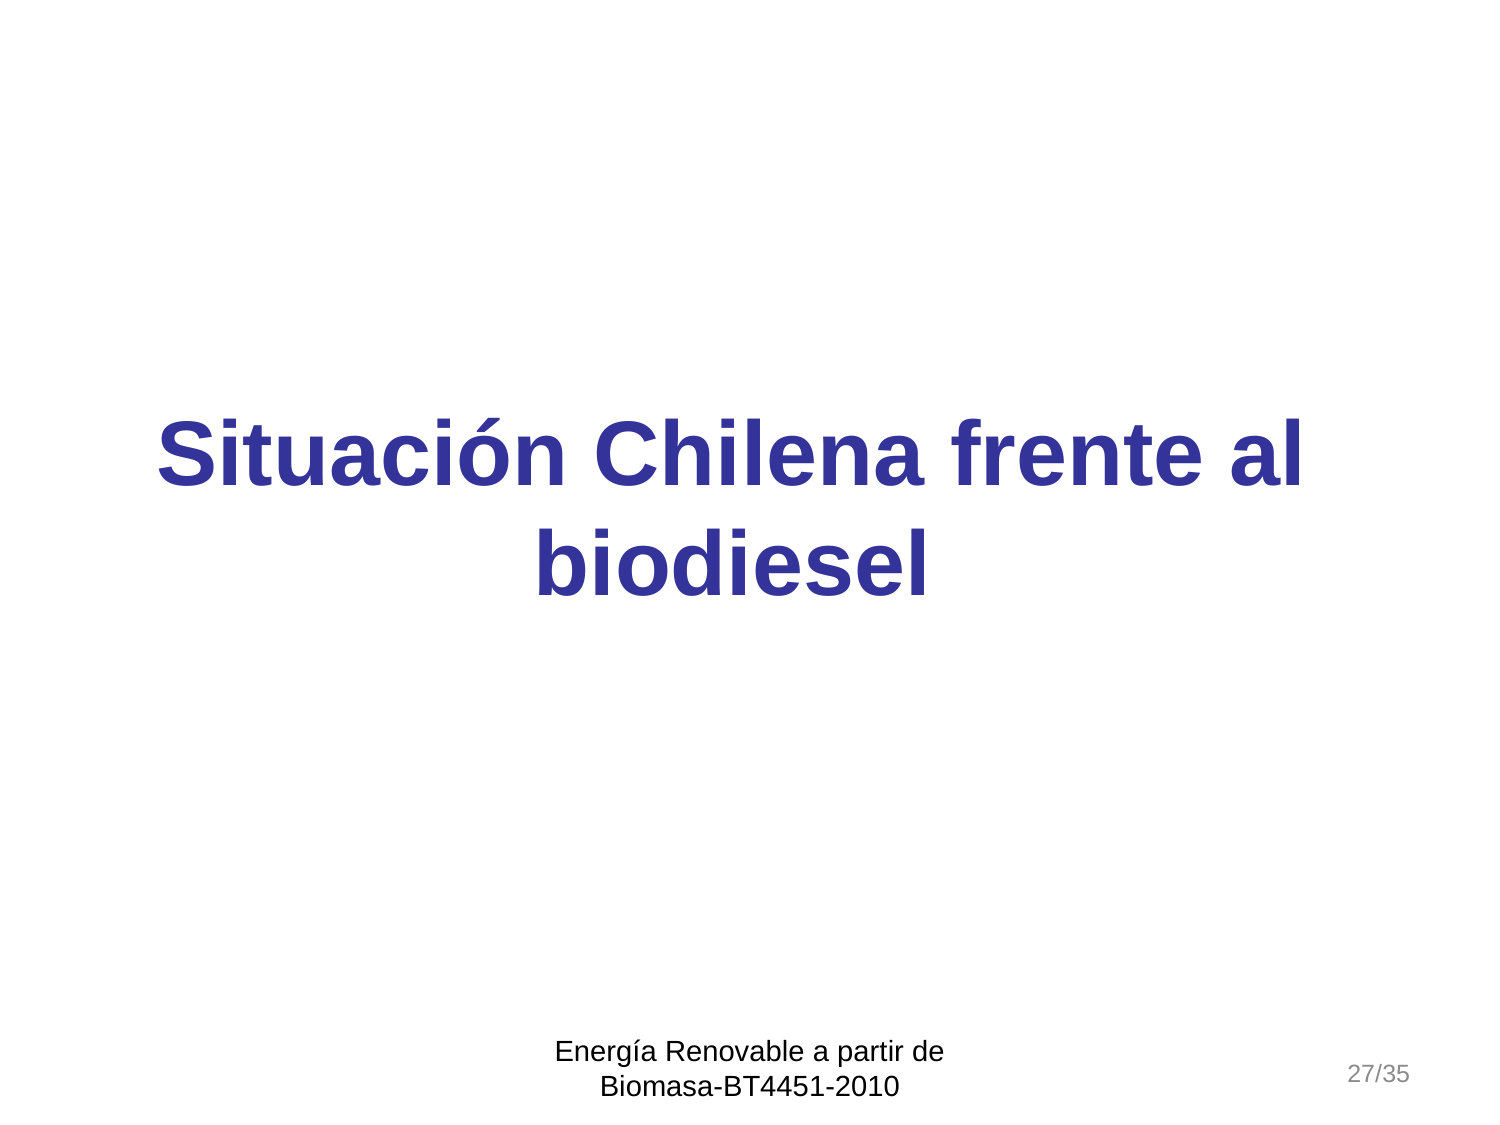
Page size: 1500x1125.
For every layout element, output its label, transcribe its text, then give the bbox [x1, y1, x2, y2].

text_box 27/35 [1074, 1042, 1425, 1103]
text_box Situación Chilena frente al biodiesel [46, 386, 1418, 622]
footer Energía Renovable a partir de Biomasa-BT4451-2010 [512, 1024, 988, 1103]
